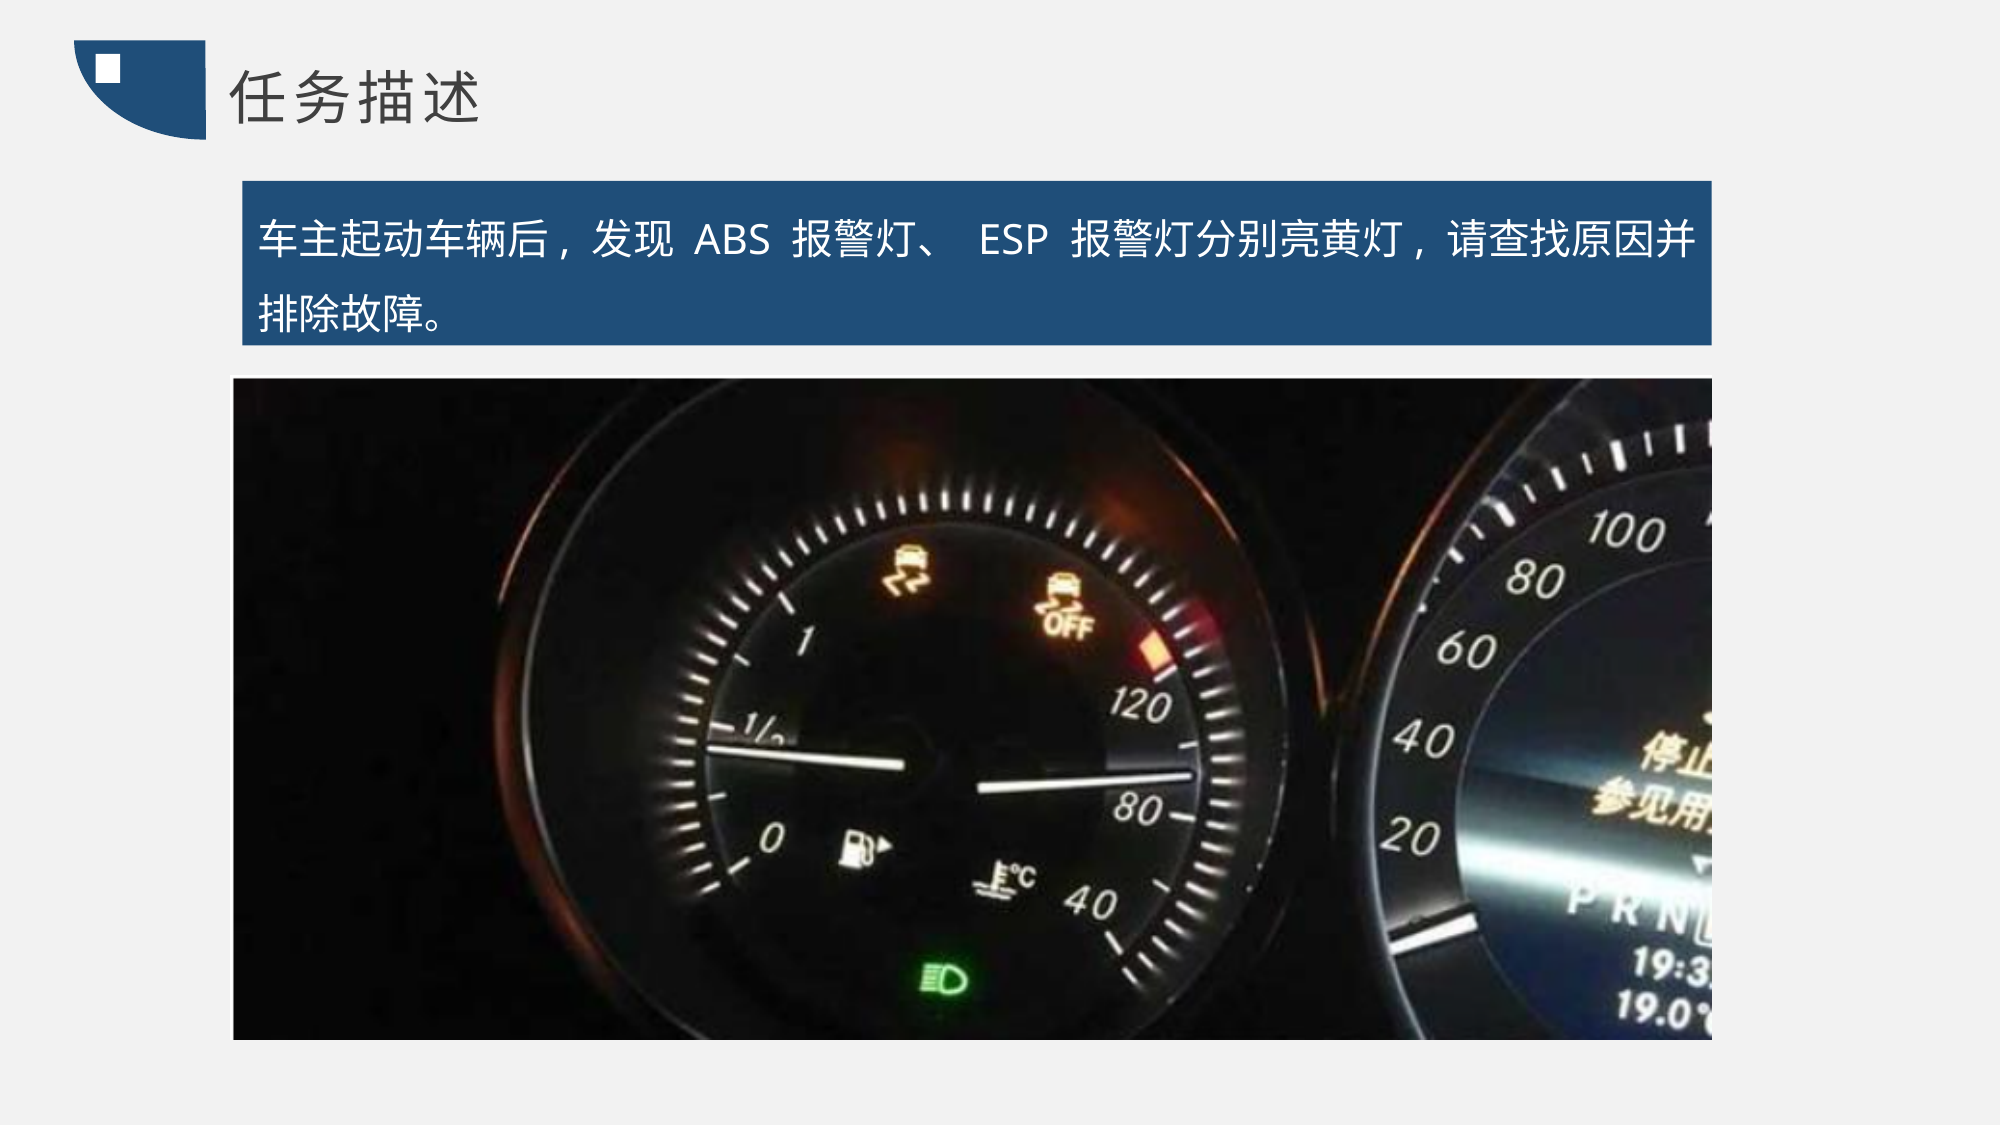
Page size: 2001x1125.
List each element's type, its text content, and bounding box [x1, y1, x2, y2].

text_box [74, 0, 815, 140]
text_box 车主起动车辆后, 发现 ABS 报警灯、 ESP 报警灯分别亮黄灯, 请查找原因并排除故障。 [242, 180, 1712, 346]
picture [230, 375, 1712, 1040]
